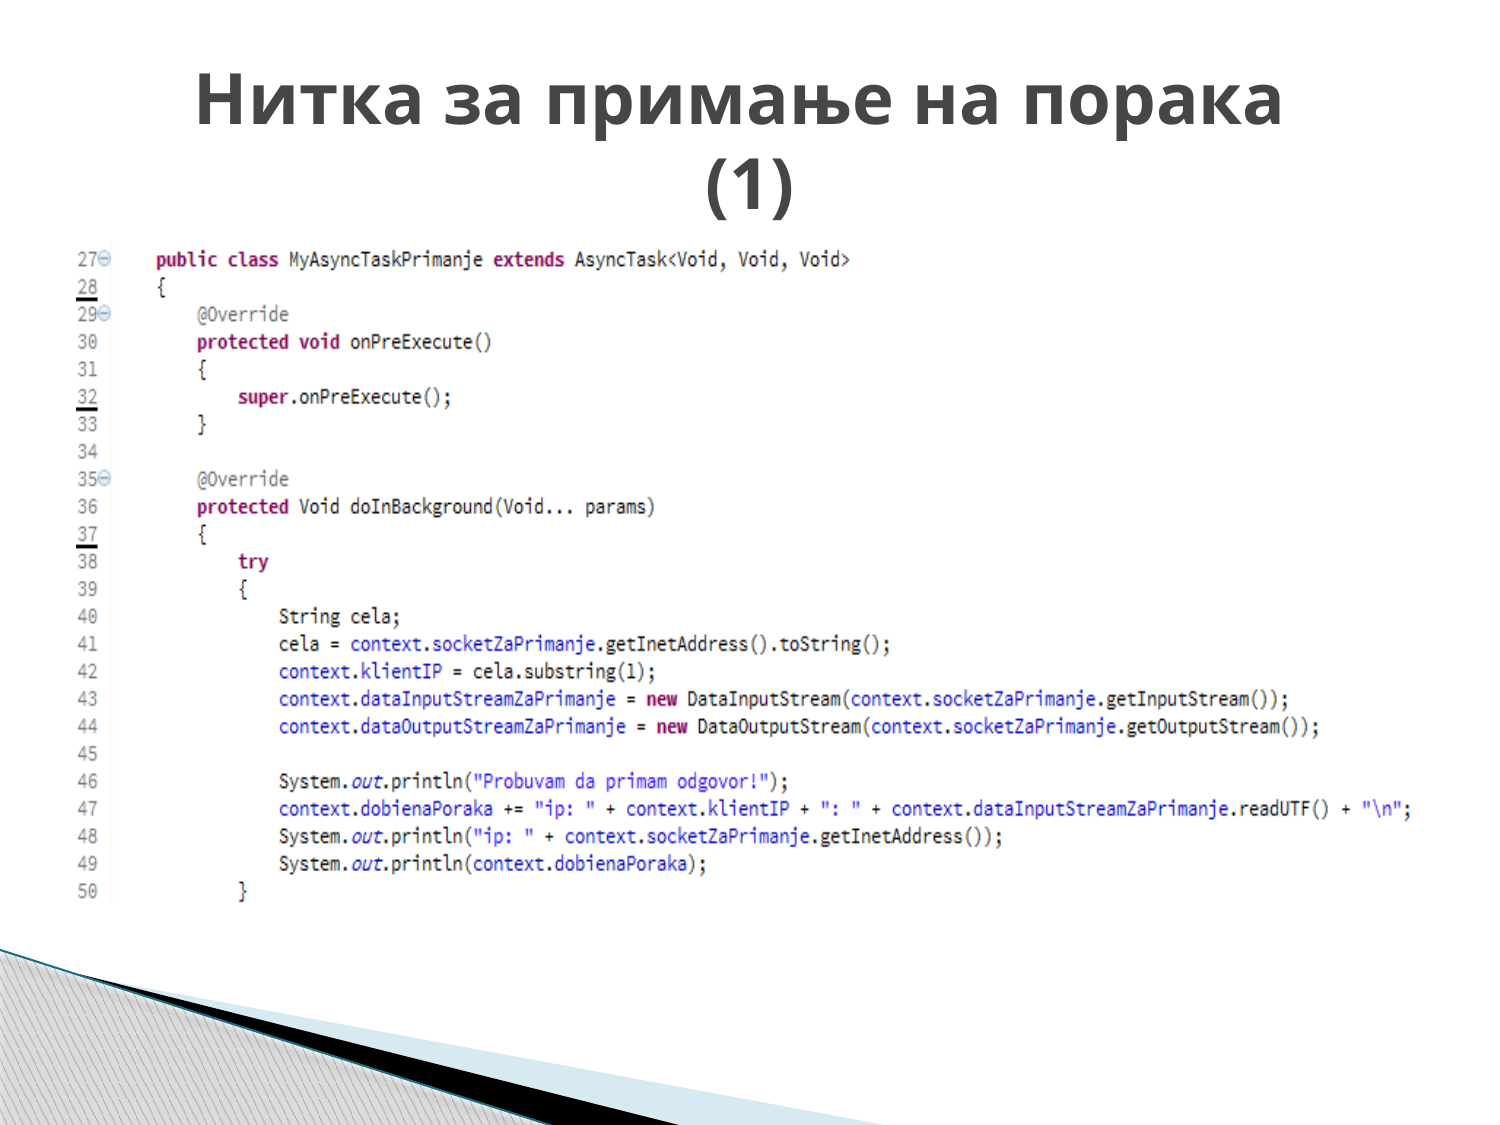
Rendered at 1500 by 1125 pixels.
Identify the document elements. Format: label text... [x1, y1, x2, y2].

title Нитка за примање на порака (1) [75, 45, 1425, 233]
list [76, 243, 1427, 905]
